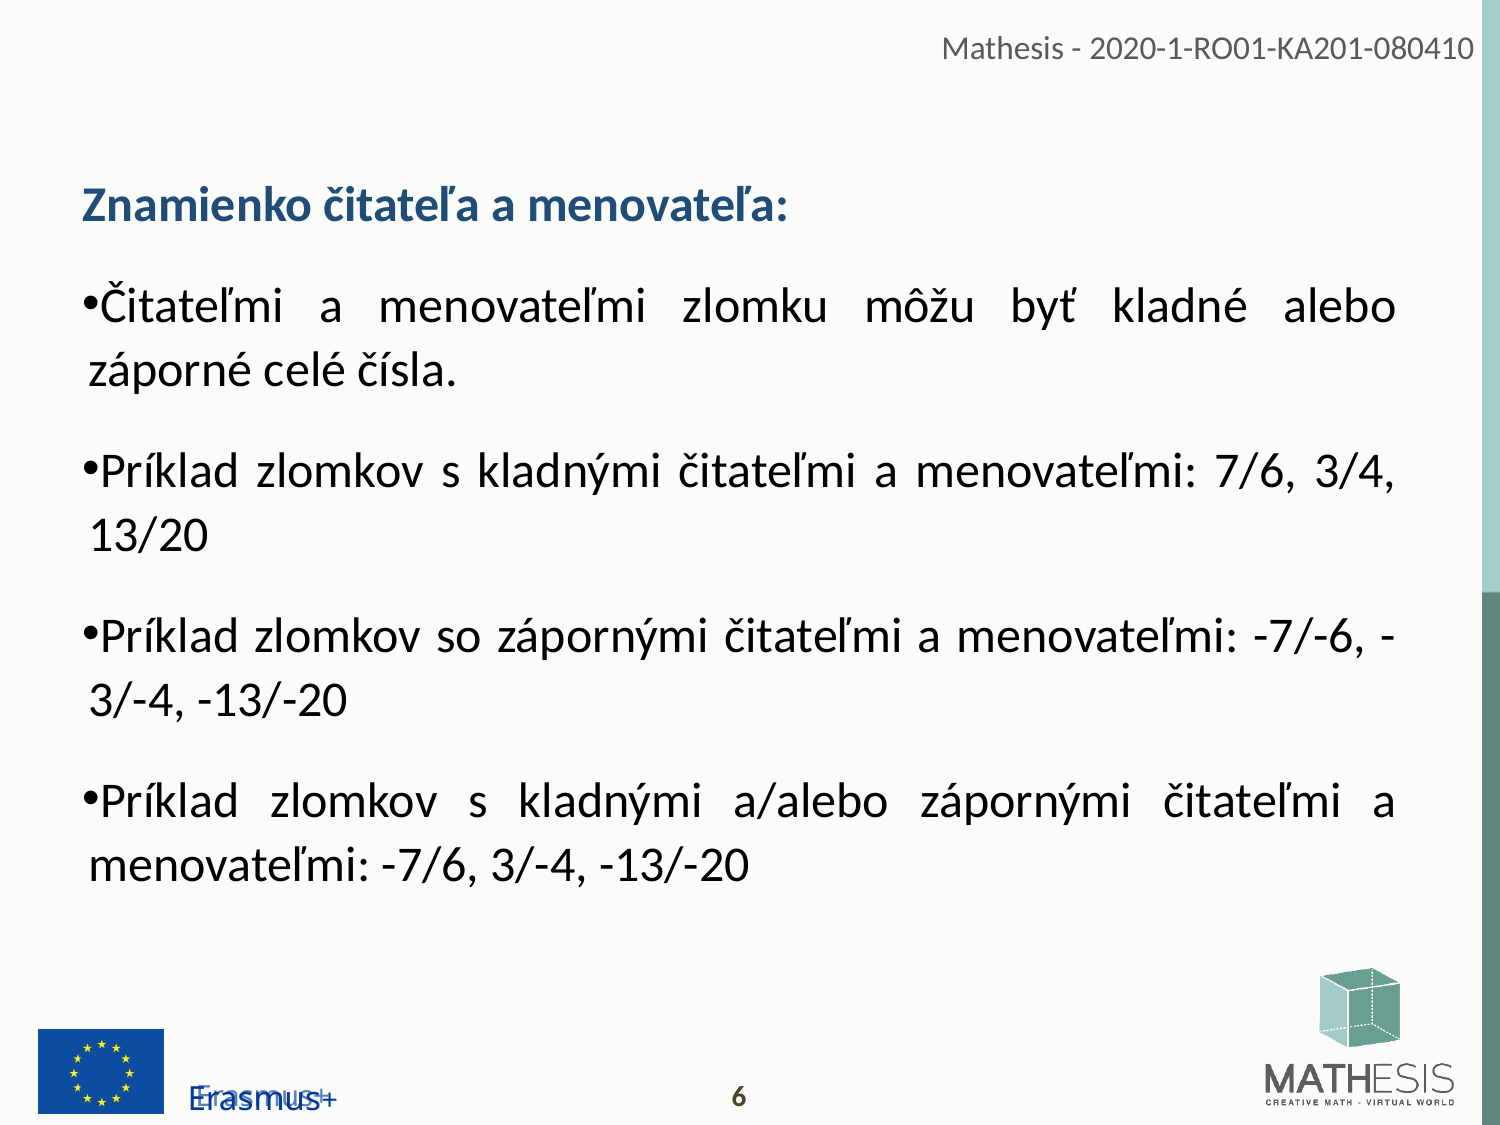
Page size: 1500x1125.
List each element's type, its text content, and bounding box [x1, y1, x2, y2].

picture [38, 1029, 164, 1114]
list Znamienko čitateľa a menovateľa: Čitateľmi a menovateľmi zlomku môžu byť kladné alebo záporné celé čísla. Príklad zlomkov s kladnými čitateľmi a menovateľmi: 7/6, 3/4, 13/20 Príklad zlomkov so zápornými čitateľmi a menovateľmi: -7/-6, -3/-4, -13/-20 Príklad zlomkov s kladnými a/alebo zápornými čitateľmi a menovateľmi: -7/6, 3/-4, -13/-20 [68, 160, 1418, 903]
